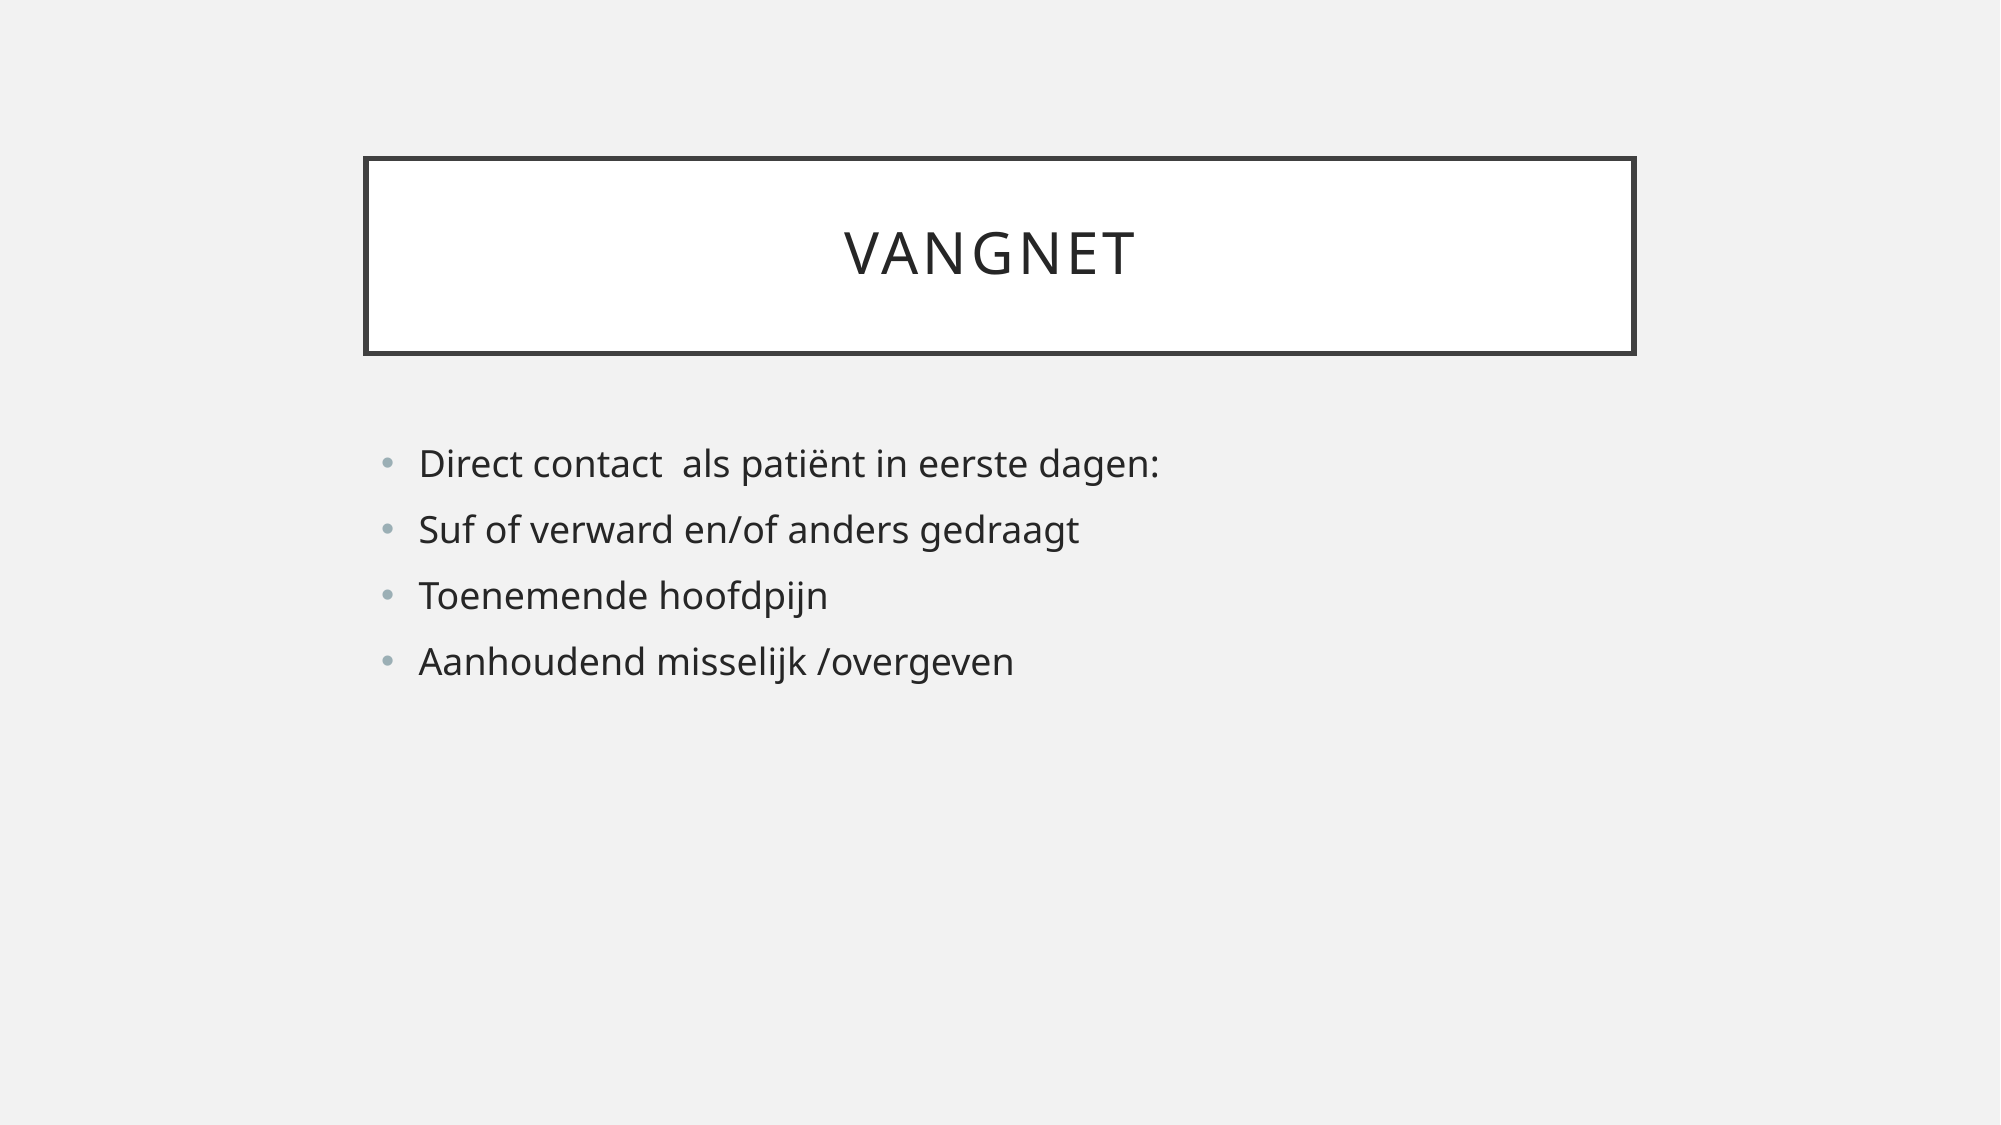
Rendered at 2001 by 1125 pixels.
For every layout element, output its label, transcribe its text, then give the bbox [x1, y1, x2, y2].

list Direct contact als patiënt in eerste dagen: Suf of verward en/of anders gedraagt Toenemende hoofdpijn Aanhoudend misselijk /overgeven [366, 432, 1634, 942]
title Vangnet [363, 156, 1637, 356]
